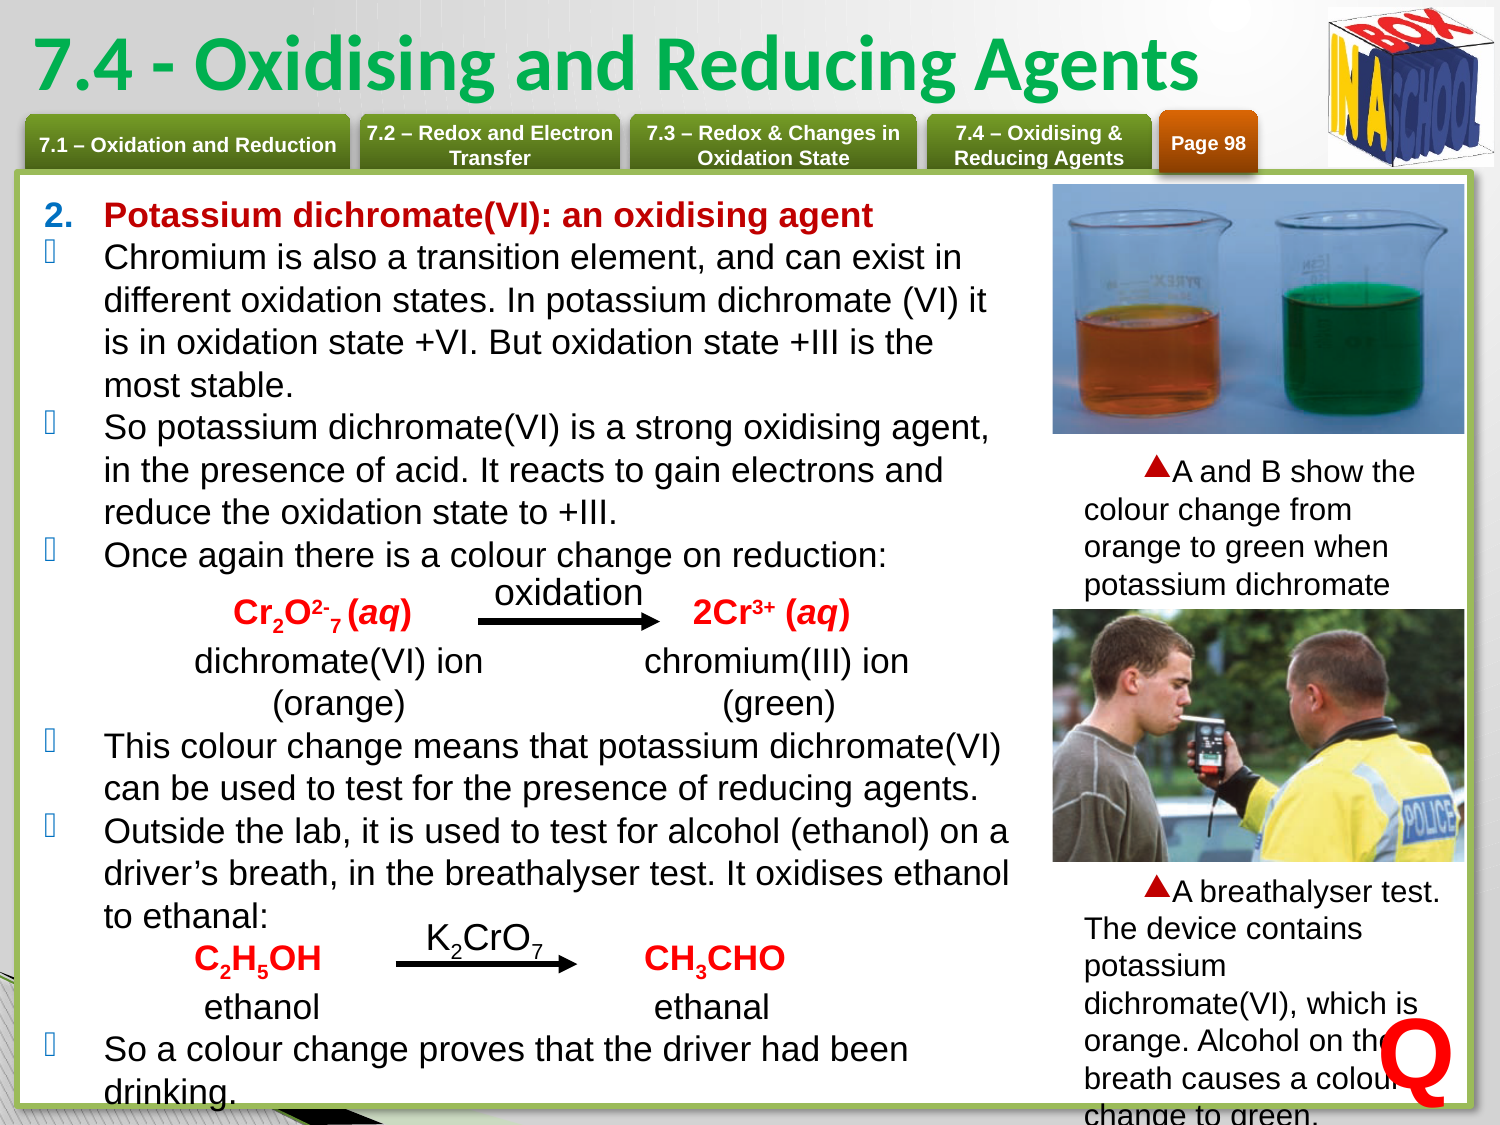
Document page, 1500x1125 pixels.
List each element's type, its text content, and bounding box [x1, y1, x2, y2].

text_box A and B show the colour change from orange to green when potassium dichromate (VI) is reduced. [1033, 444, 1459, 647]
text_box Page 98 [1159, 109, 1258, 173]
picture [1328, 7, 1495, 167]
text_box K2CrO7 [410, 905, 559, 961]
text_box A breathalyser test. The device contains potassium dichromate(VI), which is orange. Alcohol on the breath causes a colour change to green. [1033, 863, 1458, 1125]
text_box oxidation [479, 560, 659, 620]
picture [1052, 184, 1465, 434]
title 7.4 - Oxidising and Reducing Agents [17, 7, 1258, 110]
text_box Q [1362, 981, 1470, 1117]
picture [291, 1119, 303, 1125]
picture [1052, 609, 1465, 862]
text_box Potassium dichromate(VI): an oxidising agent Chromium is also a transition element, and can exist in different oxidation states. In potassium dichromate (VI) it is in oxidation state +VI. But oxidation state +III is the most stable. So potassium dichromate(VI) is a strong oxidising agent, in the presence of acid. It reacts to gain electrons and reduce the oxidation state to +III. Once again there is a colour change on reduction: Cr2O2-7 (aq) 2Cr3+ (aq) dichromate(VI) ion chromium(III) ion (orange) (green) This colour change means that potassium dichromate(VI) can be used to test for the presence of reducing agents. Outside the lab, it is used to test for alcohol (ethanol) on a driver’s breath, in the breathalyser test. It oxidises ethanol to ethanal: C2H5OH CH3CHO ethanol ethanal So a colour change proves that the driver had been drinking. [29, 184, 1034, 1119]
